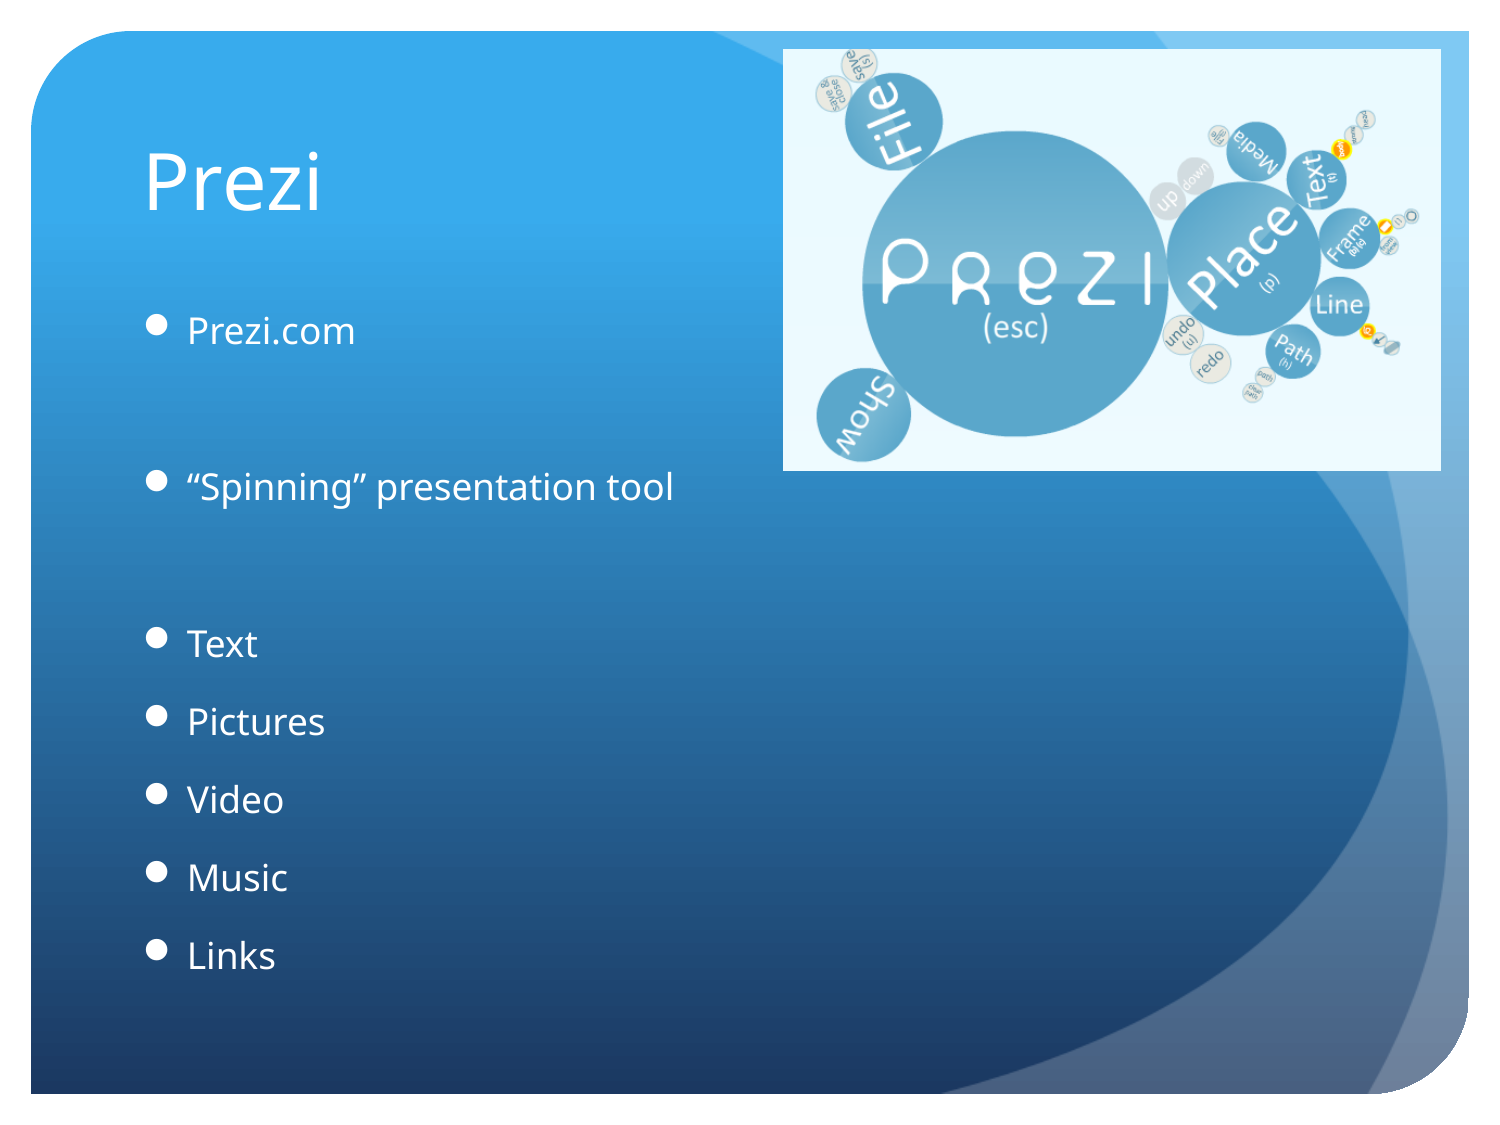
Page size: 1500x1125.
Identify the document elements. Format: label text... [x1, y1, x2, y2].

title Prezi [127, 62, 783, 234]
list Prezi.com “Spinning” presentation tool Text Pictures Video Music Links [127, 299, 1372, 991]
picture [24, 30, 1473, 1094]
